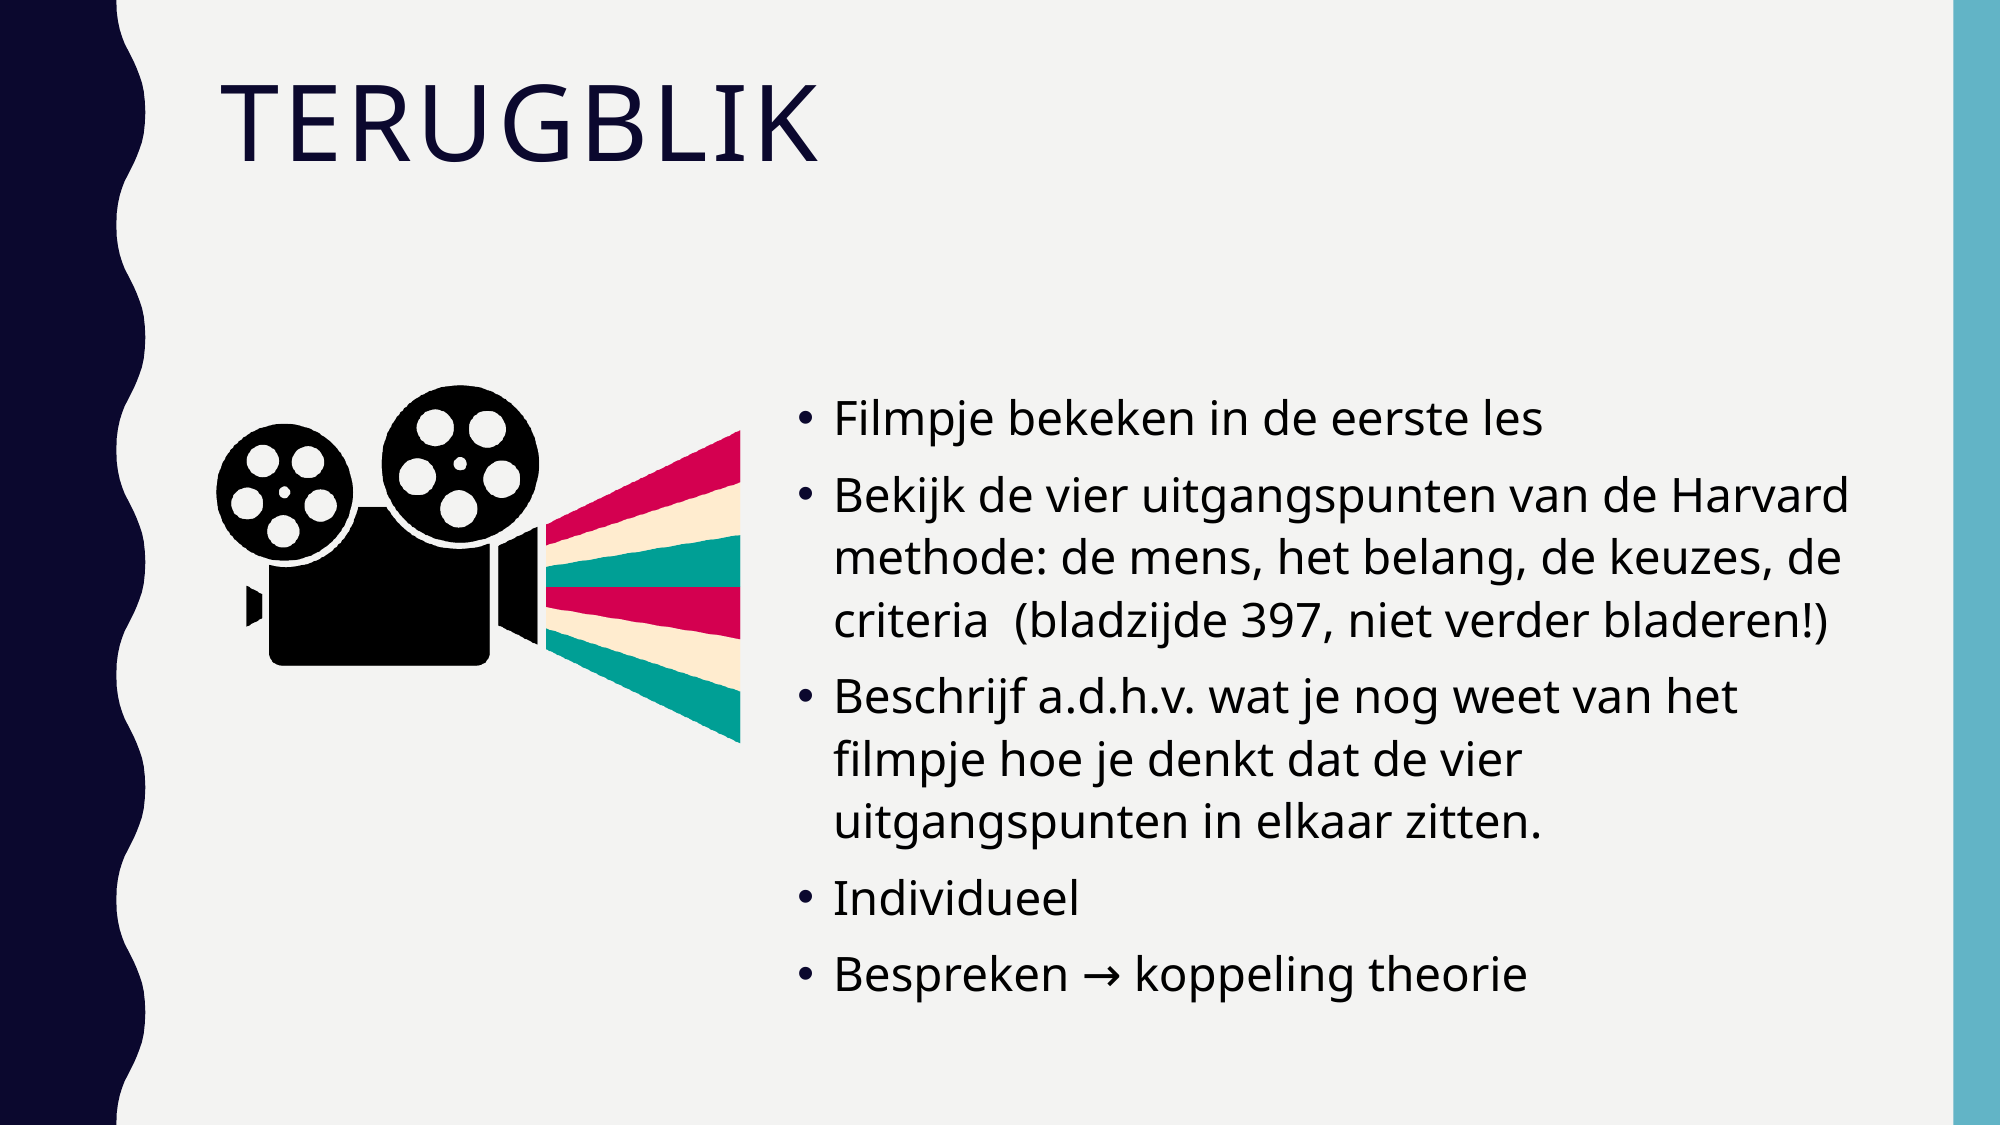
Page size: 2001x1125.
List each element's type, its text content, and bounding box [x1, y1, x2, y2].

list Filmpje bekeken in de eerste les Bekijk de vier uitgangspunten van de Harvard methode: de mens, het belang, de keuzes, de criteria (bladzijde 397, niet verder bladeren!) Beschrijf a.d.h.v. wat je nog weet van het filmpje hoe je denkt dat de vier uitgangspunten in elkaar zitten. Individueel Bespreken → koppeling theorie [782, 375, 1875, 1049]
title terugblik [205, 62, 1875, 308]
picture [205, 374, 755, 751]
